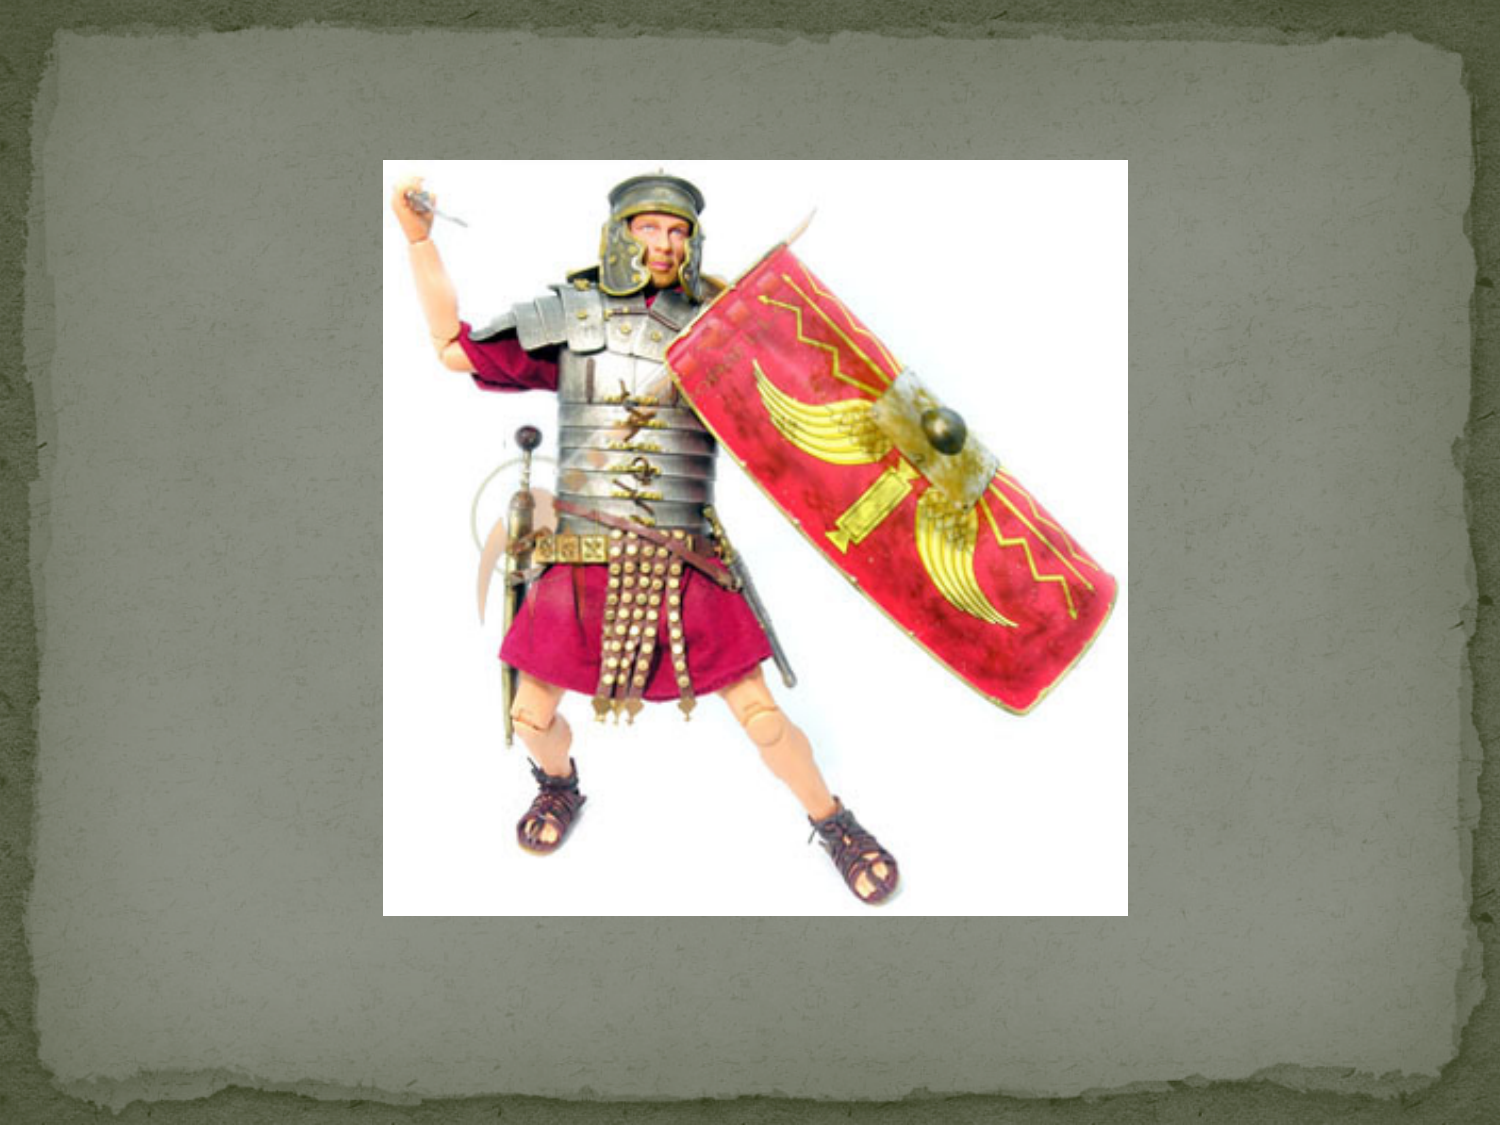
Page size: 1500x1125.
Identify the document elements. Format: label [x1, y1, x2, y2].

picture [383, 160, 1128, 916]
